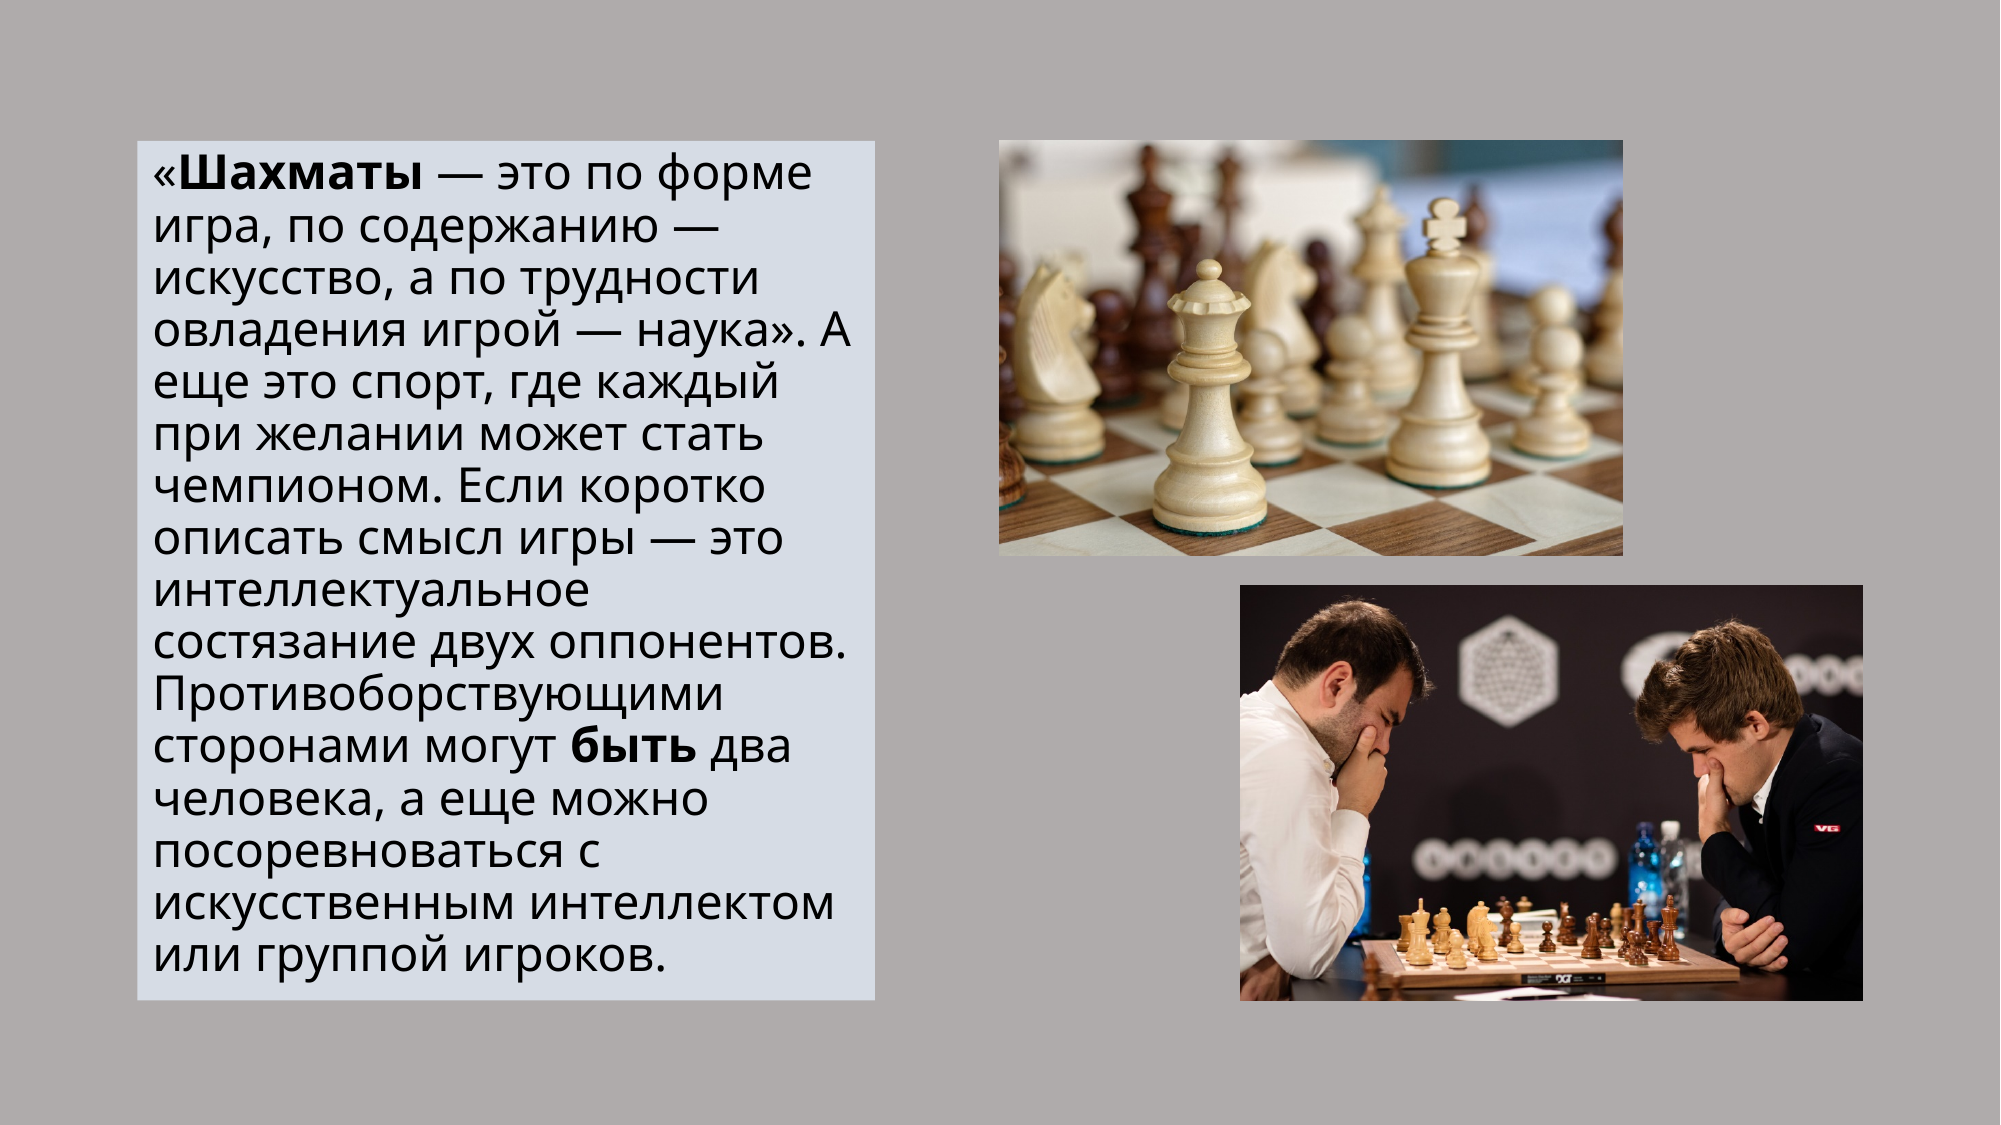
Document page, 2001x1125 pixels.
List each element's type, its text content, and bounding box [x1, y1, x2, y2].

picture [1240, 585, 1863, 1001]
picture [999, 140, 1623, 556]
list «Шахматы — это по форме игра, по содержанию — искусство, а по трудности овладения игрой — наука». А еще это спорт, где каждый при желании может стать чемпионом. Если коротко описать смысл игры — это интеллектуальное состязание двух оппонентов. Противоборствующими сторонами могут быть два человека, а еще можно посоревноваться с искусственным интеллектом или группой игроков. [137, 140, 875, 1001]
